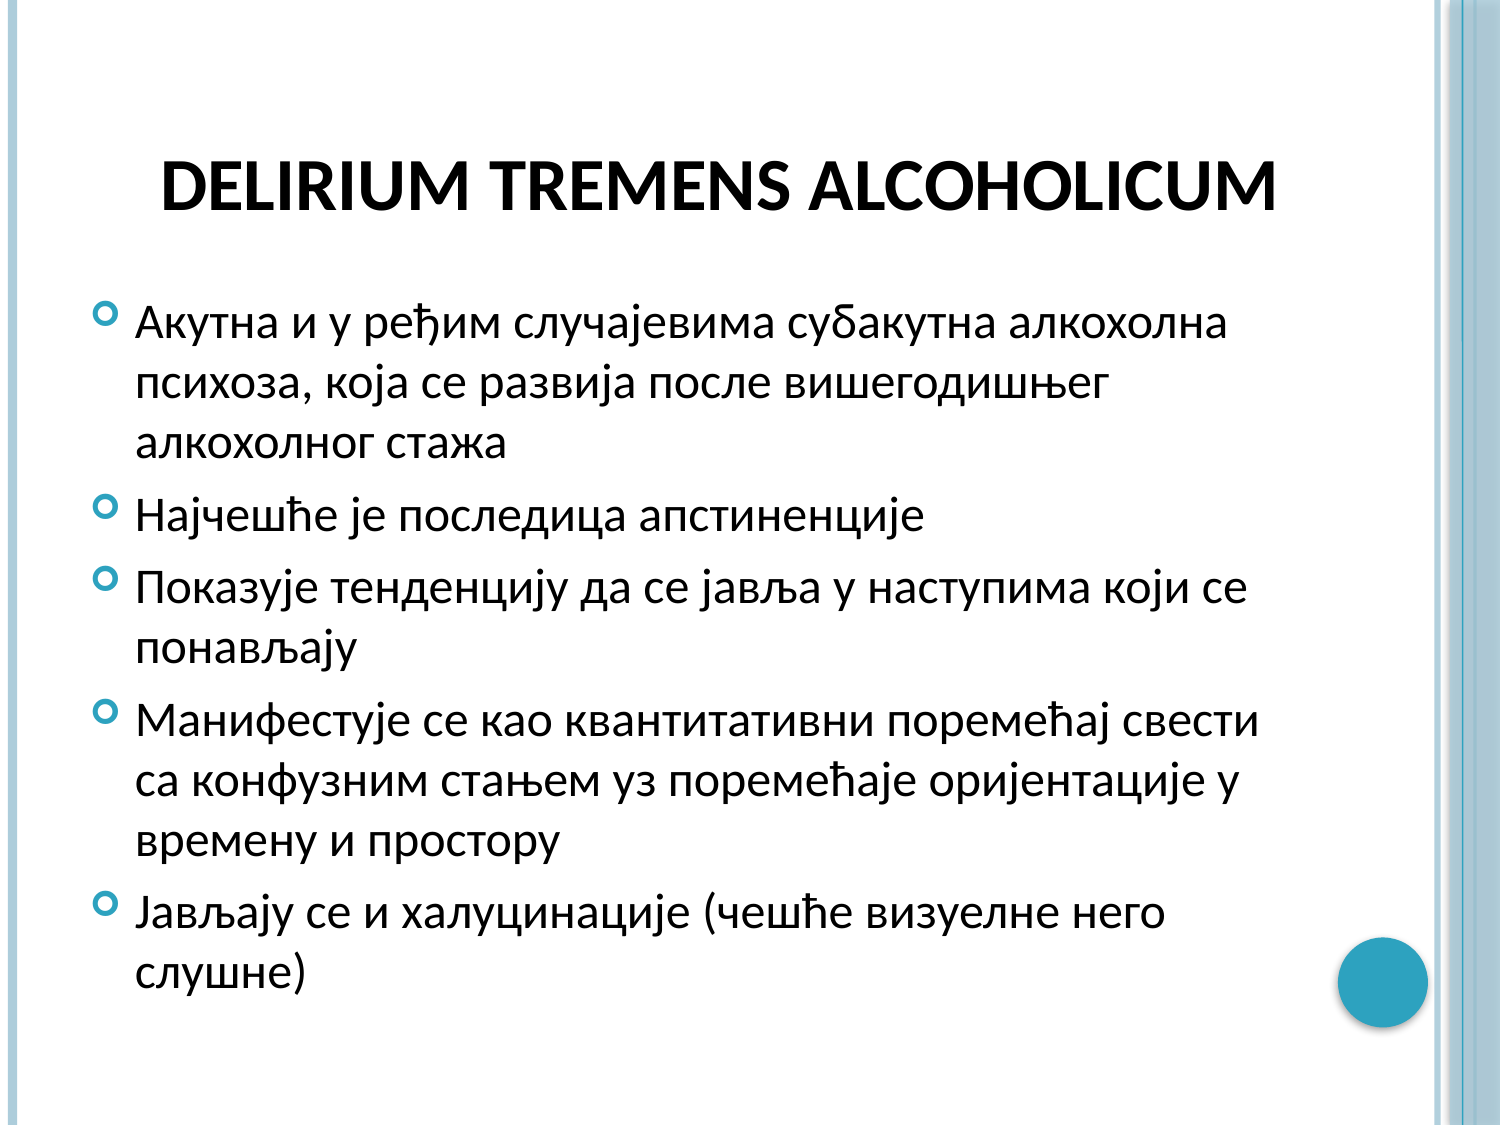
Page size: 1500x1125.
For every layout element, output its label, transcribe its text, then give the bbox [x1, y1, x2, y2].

list Акутна и у ређим случајевима субакутна алкохолна психоза, која се развија после вишегодишњег алкохолног стажа Најчешће је последица апстиненције Показује тенденцију да се јавља у наступима који се понављају Манифестује се као квантитативни поремећај свести са конфузним стањем уз поремећаје оријентације у времену и простору Јављају се и халуцинације (чешће визуелне него слушне) [75, 281, 1300, 1102]
title Delirium tremens alcoholicum [75, 45, 1300, 233]
